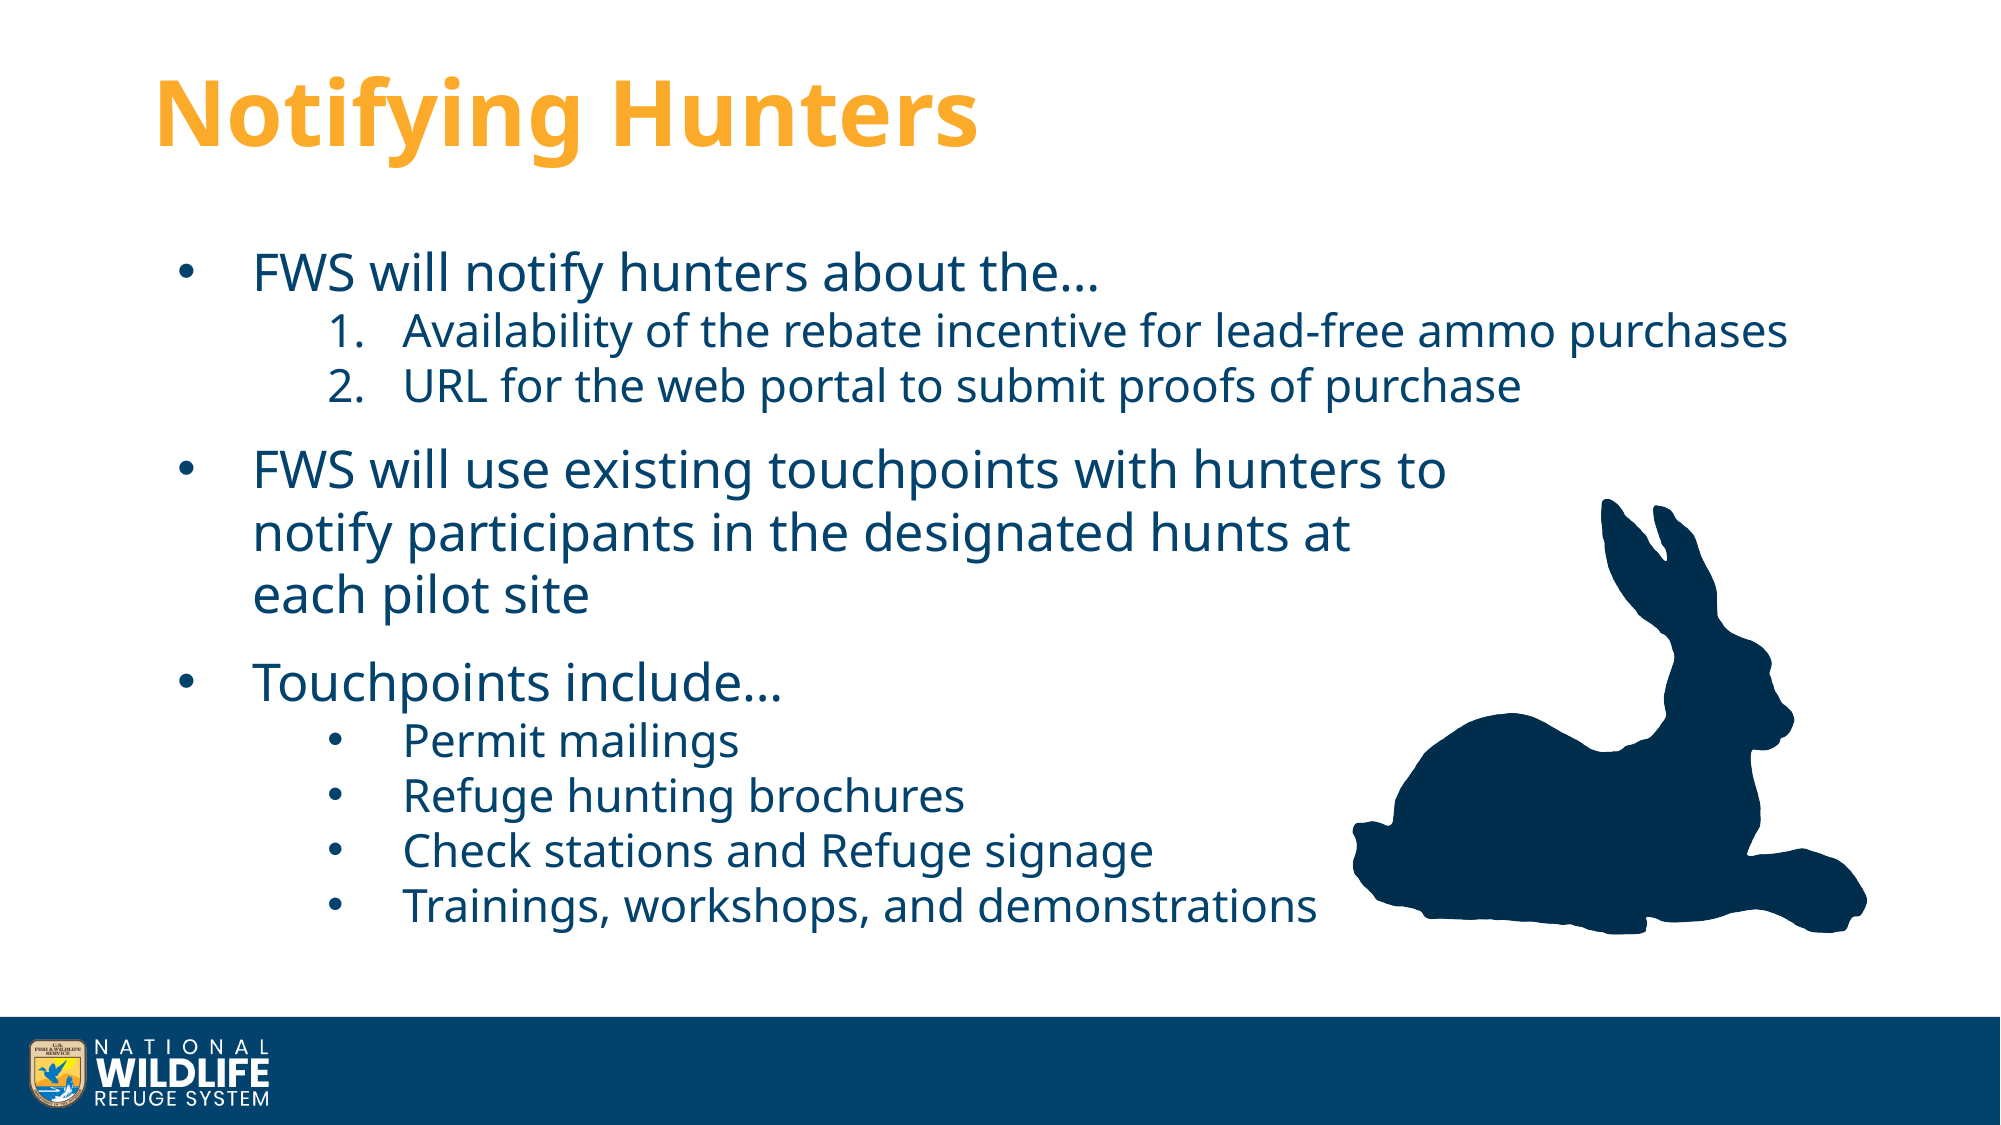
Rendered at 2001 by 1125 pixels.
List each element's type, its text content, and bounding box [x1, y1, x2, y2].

picture [1336, 480, 1889, 946]
list Notifying Hunters [137, 59, 1743, 278]
text_box FWS will notify hunters about the… Availability of the rebate incentive for lead-free ammo purchases URL for the web portal to submit proofs of purchase FWS will use existing touchpoints with hunters to notify participants in the designated hunts at each pilot site Touchpoints include… Permit mailings Refuge hunting brochures Check stations and Refuge signage Trainings, workshops, and demonstrations [162, 231, 1888, 1125]
picture [16, 1030, 162, 1117]
